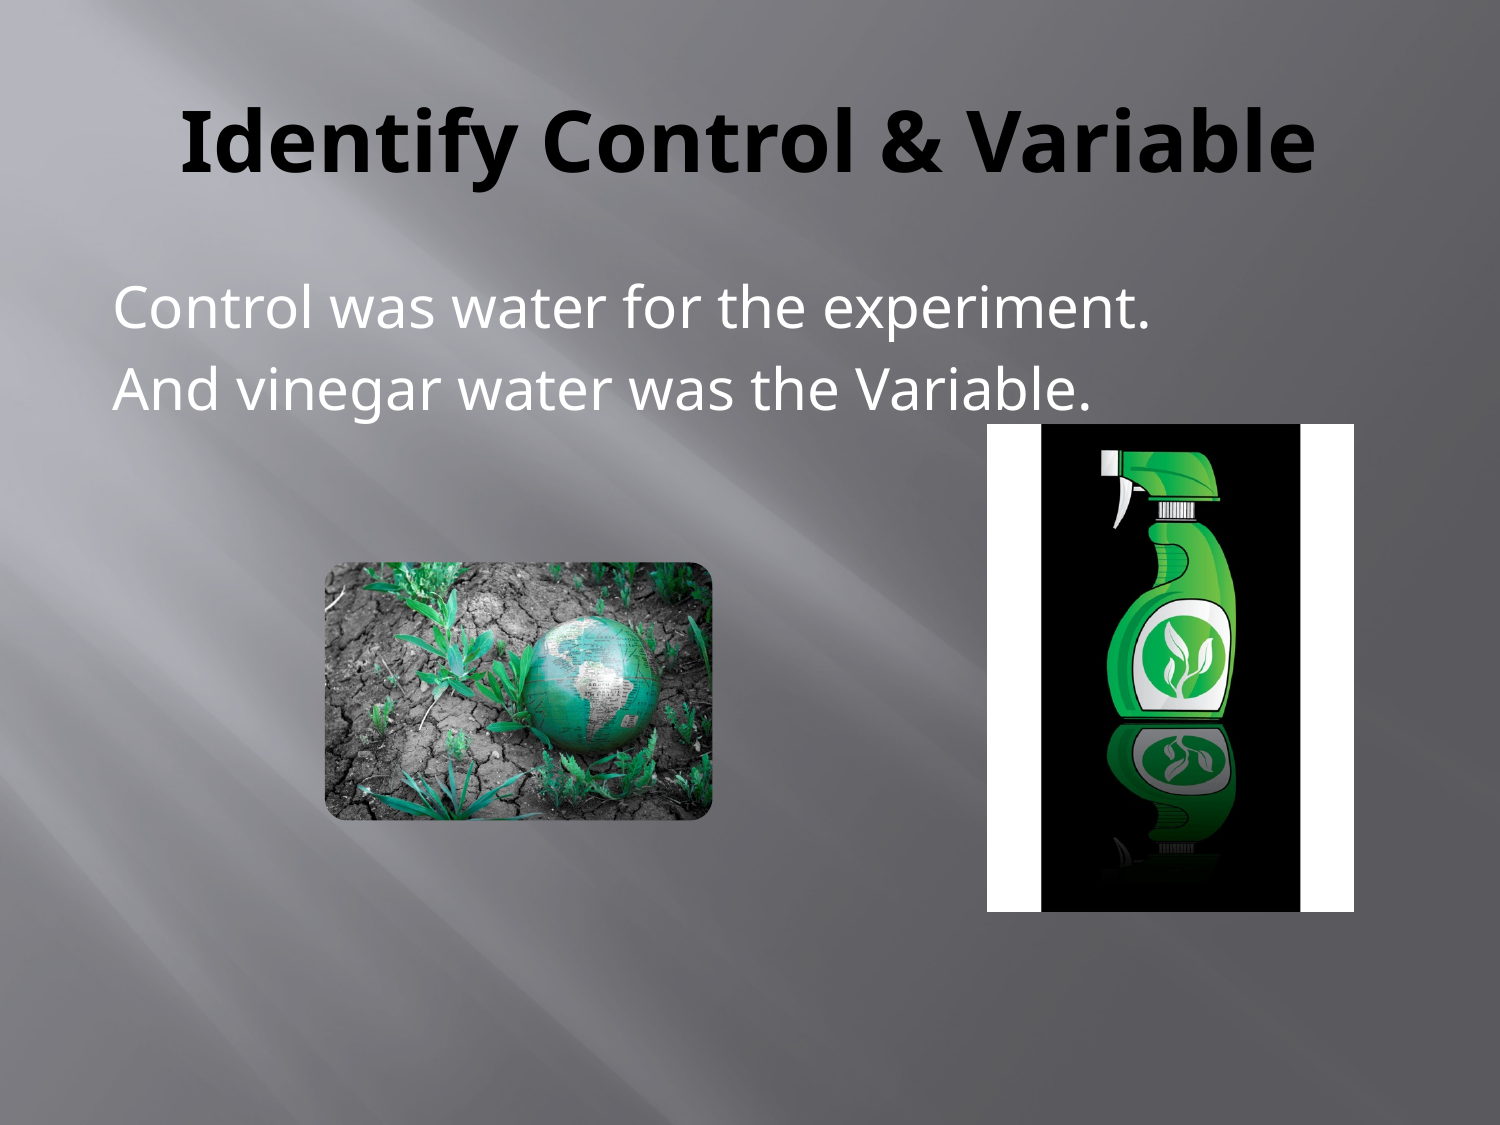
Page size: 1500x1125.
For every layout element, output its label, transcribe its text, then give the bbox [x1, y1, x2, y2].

list Control was water for the experiment. And vinegar water was the Variable. [75, 262, 1425, 1035]
picture [324, 562, 713, 821]
picture [987, 424, 1354, 913]
title Identify Control & Variable [75, 45, 1425, 233]
